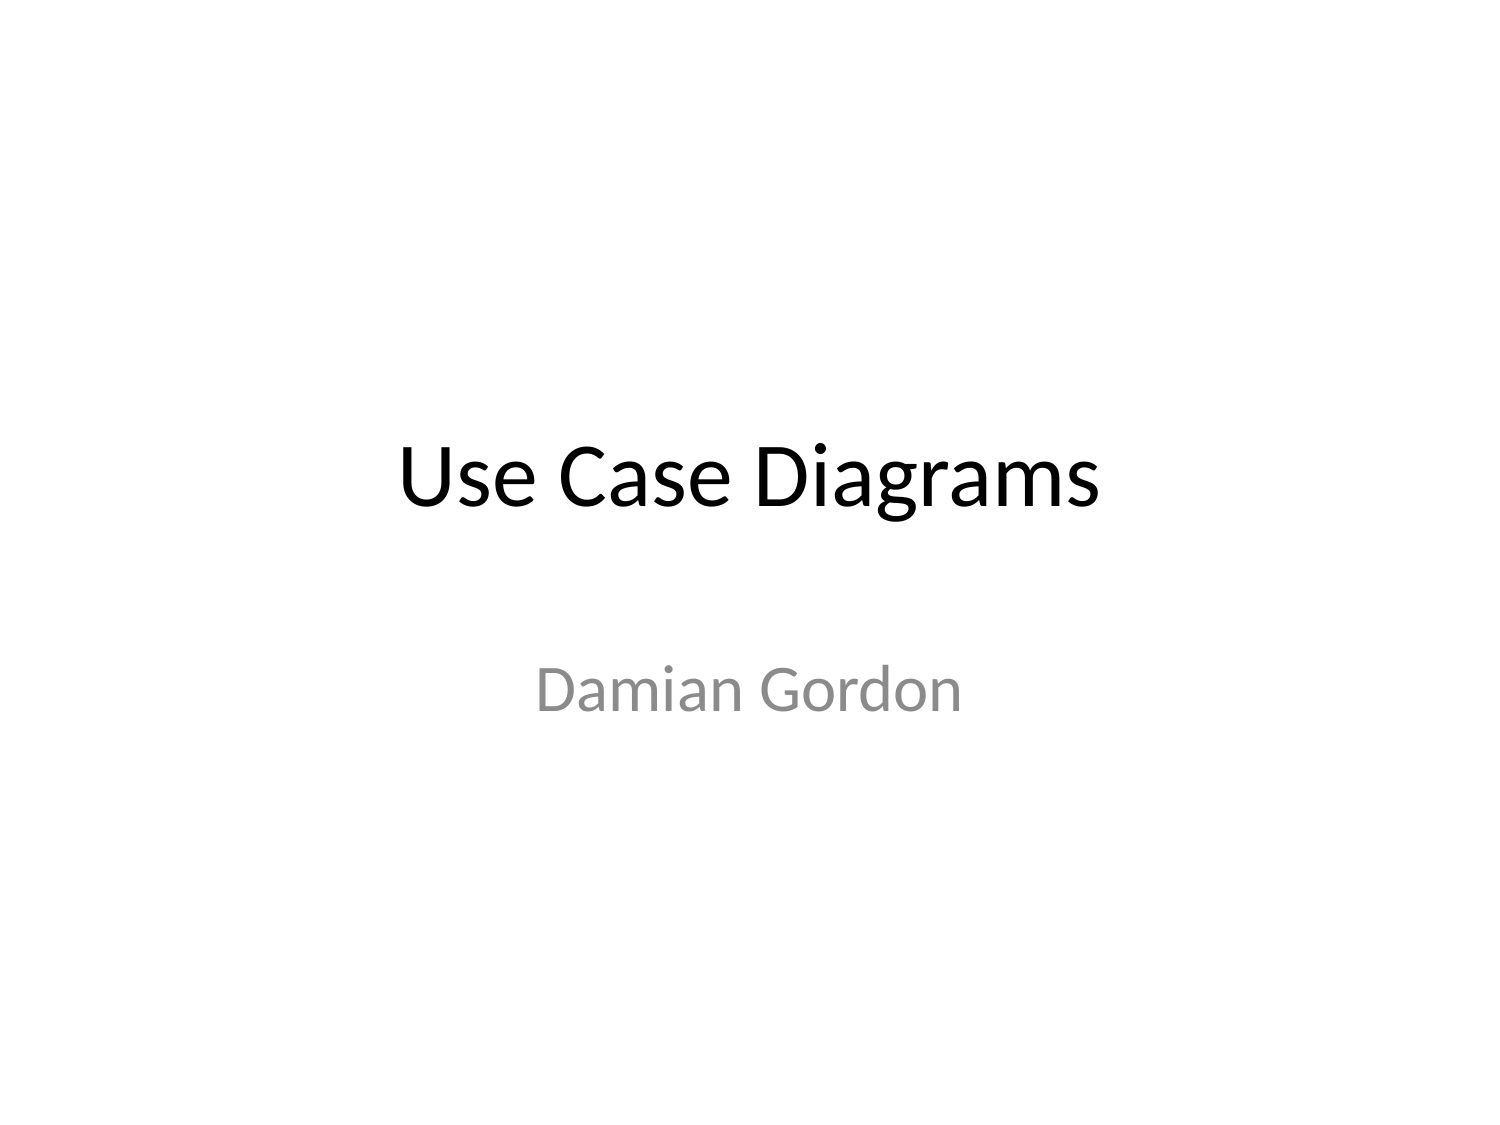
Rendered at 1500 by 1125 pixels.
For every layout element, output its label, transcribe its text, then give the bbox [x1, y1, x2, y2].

subtitle Damian Gordon [225, 637, 1275, 925]
title Use Case Diagrams [112, 349, 1388, 591]
